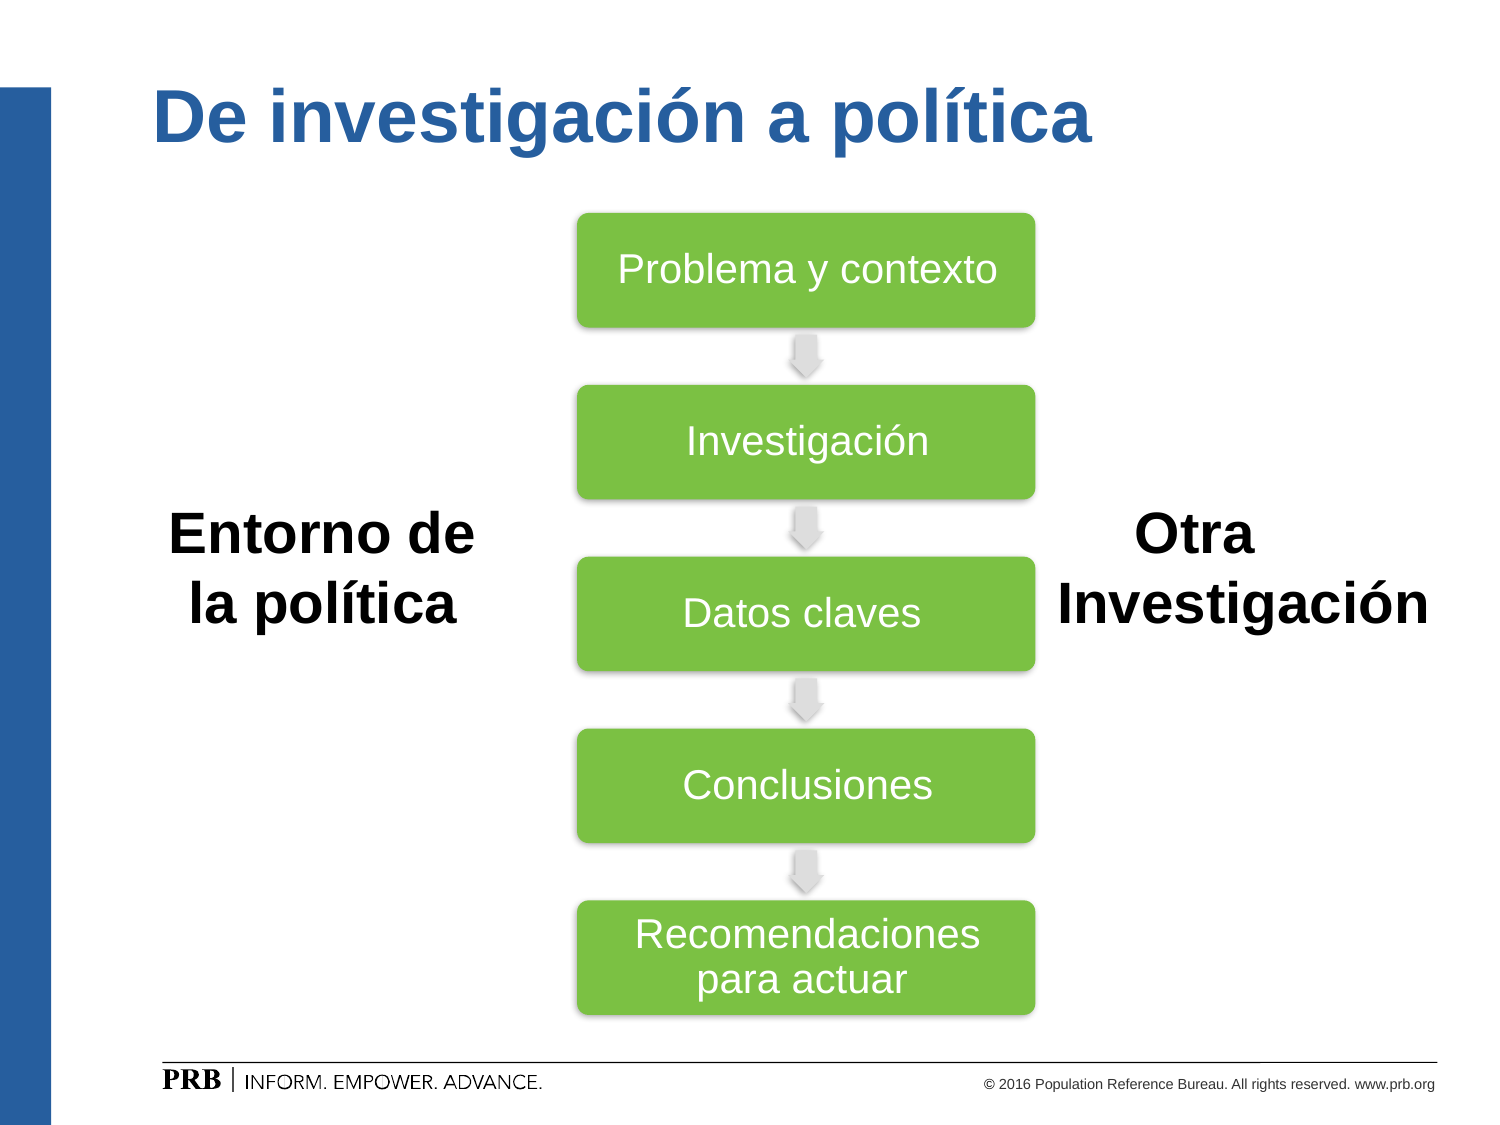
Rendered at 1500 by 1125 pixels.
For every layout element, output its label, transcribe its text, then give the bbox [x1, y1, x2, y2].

text_box Otra Investigación [1154, 487, 1463, 643]
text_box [462, 212, 1151, 1016]
text_box Entorno de la política [125, 487, 457, 643]
text_box De investigación a política [137, 74, 1488, 150]
